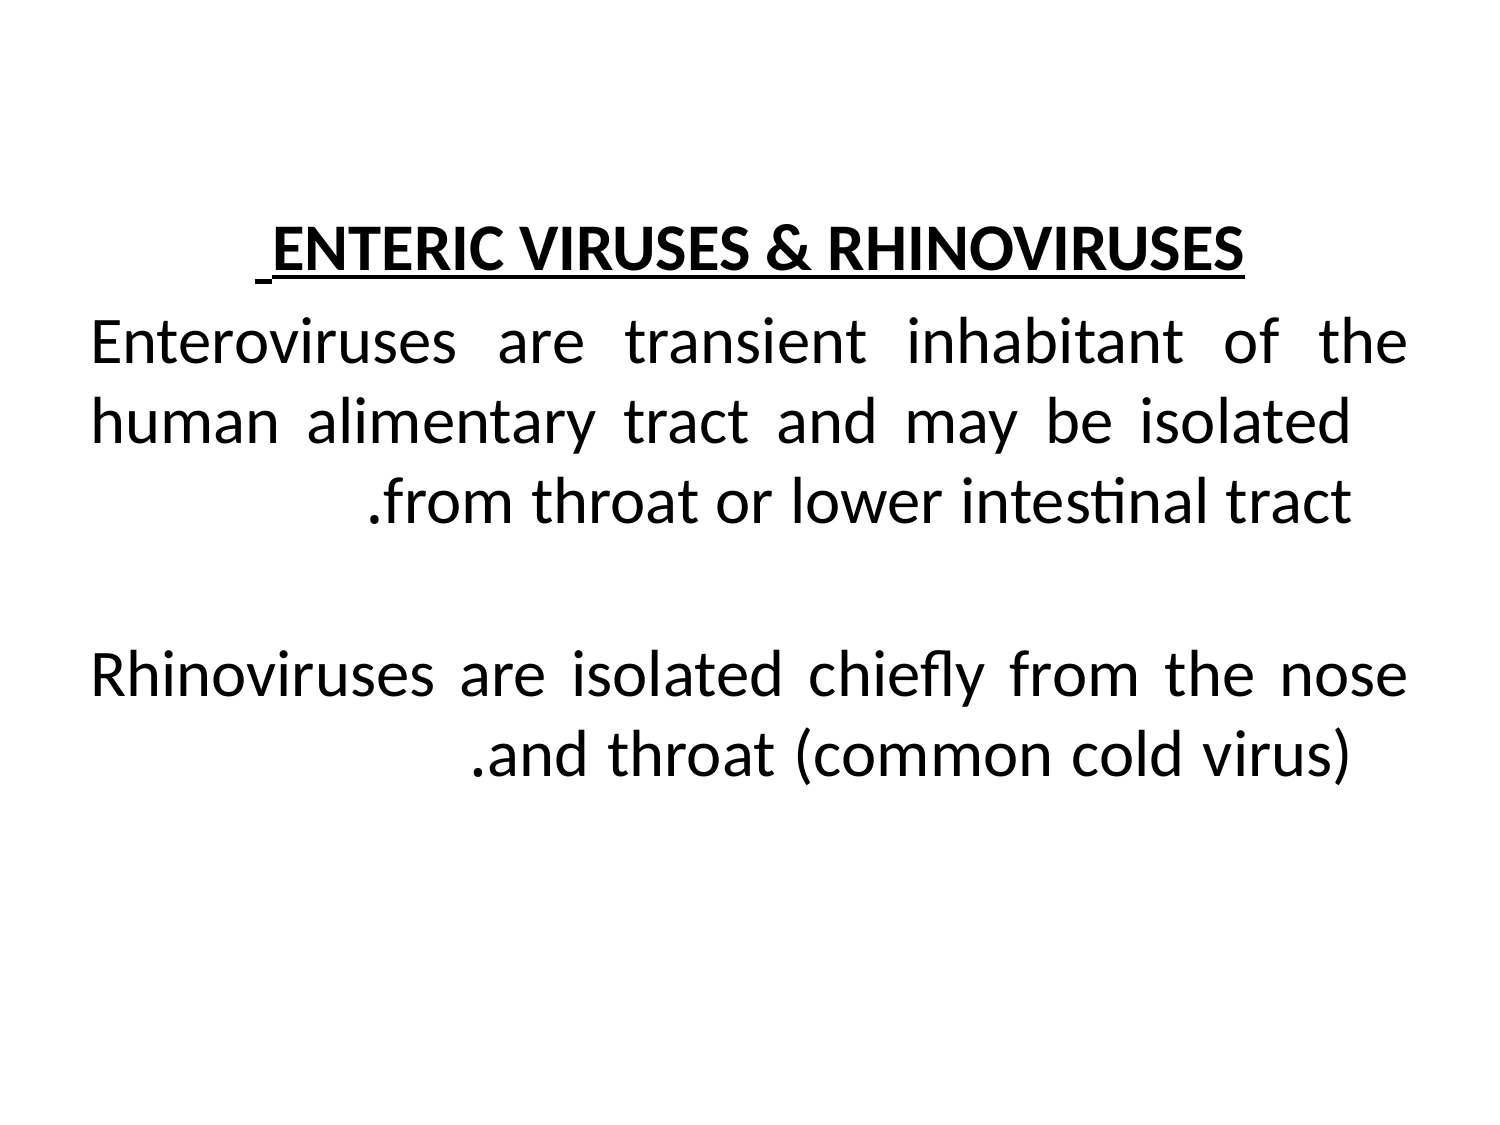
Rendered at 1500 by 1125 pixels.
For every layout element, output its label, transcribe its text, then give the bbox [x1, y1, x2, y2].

list ENTERIC VIRUSES & RHINOVIRUSES Enteroviruses are transient inhabitant of the human alimentary tract and may be isolated from throat or lower intestinal tract. Rhinoviruses are isolated chiefly from the nose and throat (common cold virus). [75, 196, 1425, 1005]
